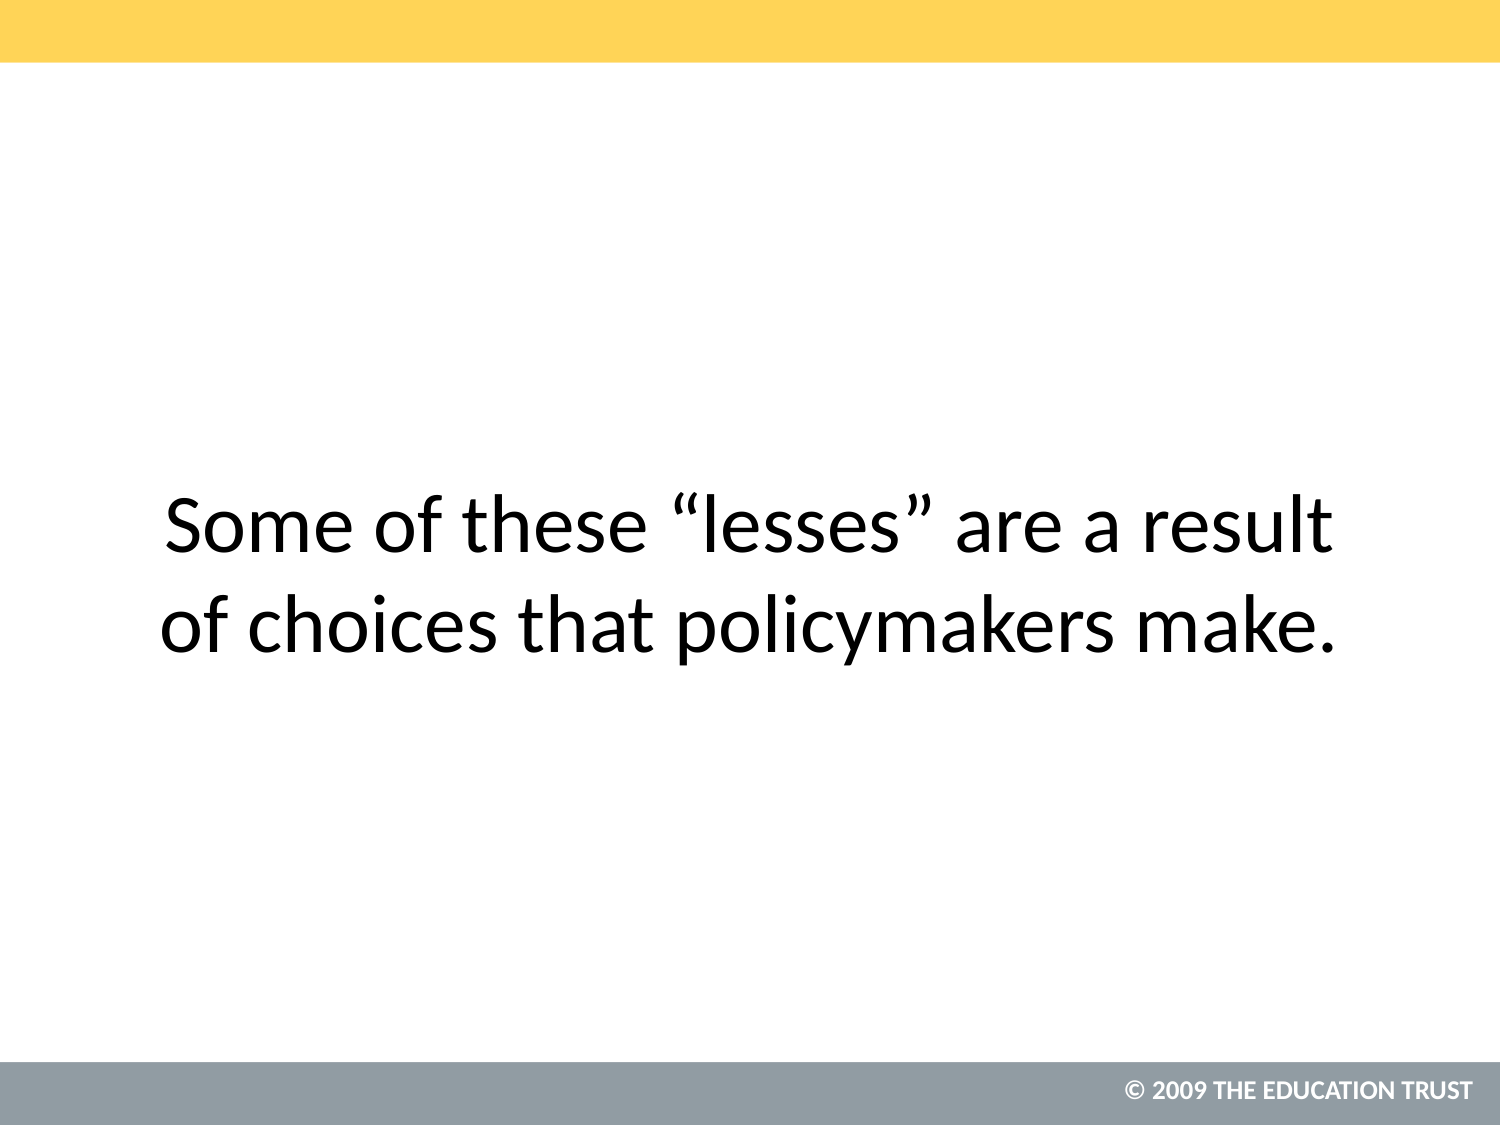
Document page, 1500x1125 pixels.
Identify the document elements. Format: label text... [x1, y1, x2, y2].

title Some of these “lesses” are a result of choices that policymakers make. [112, 274, 1388, 863]
